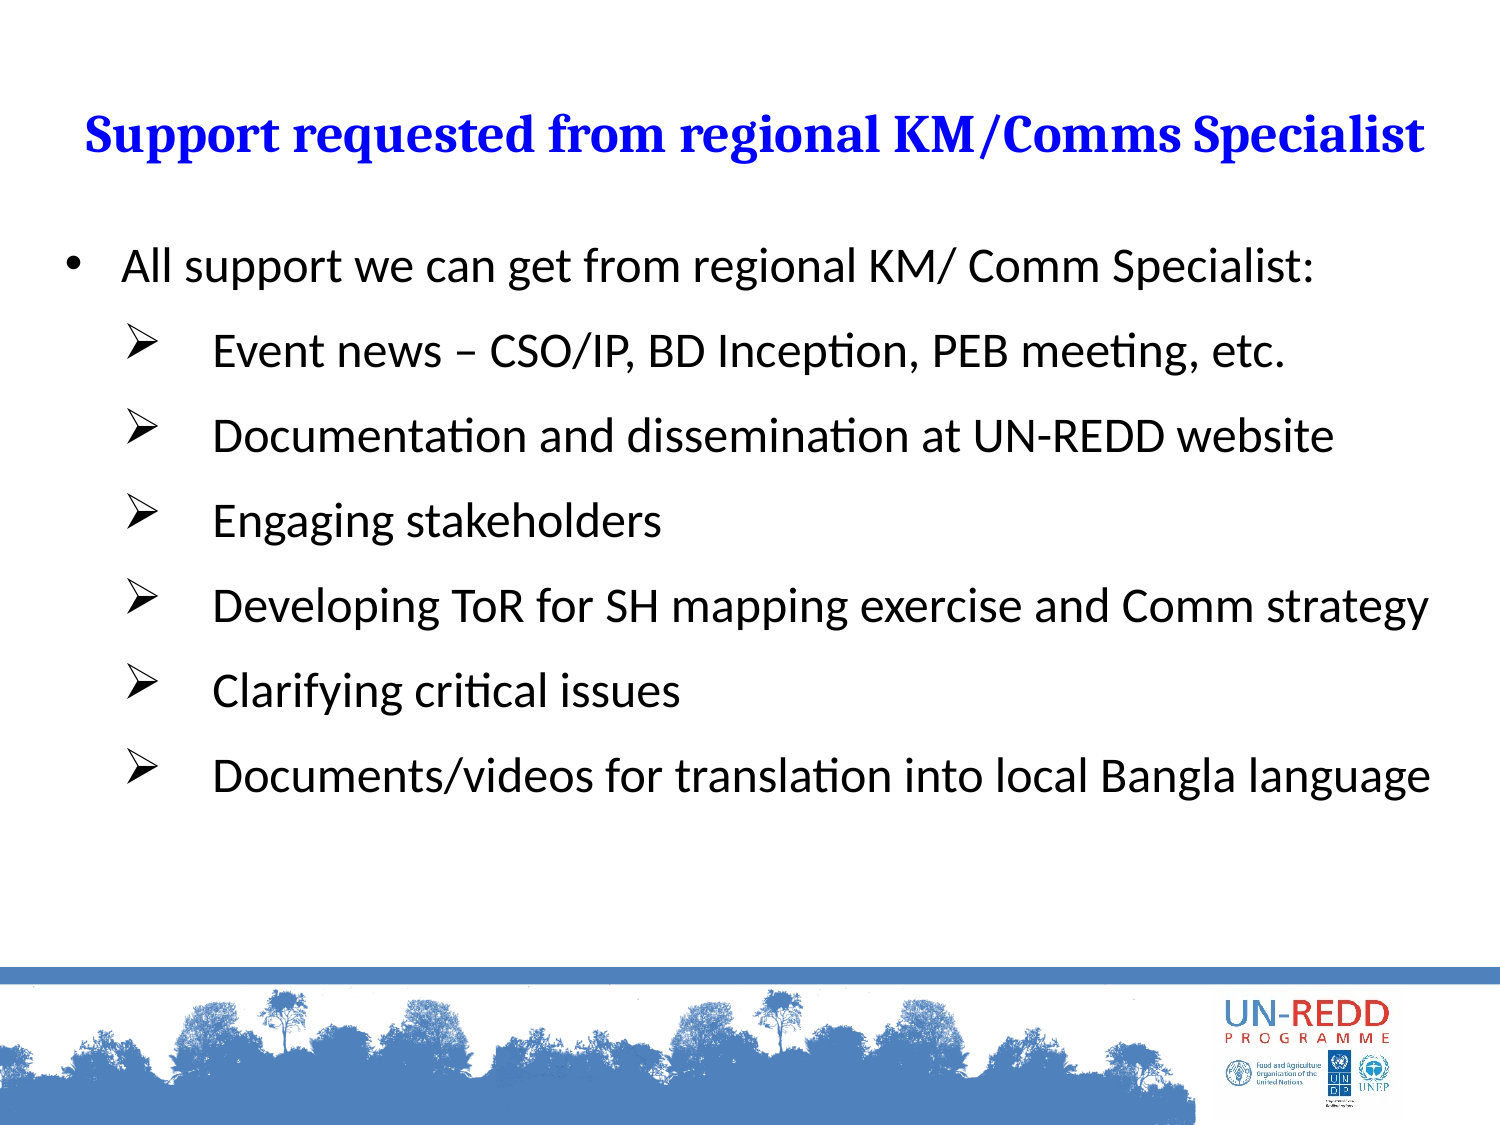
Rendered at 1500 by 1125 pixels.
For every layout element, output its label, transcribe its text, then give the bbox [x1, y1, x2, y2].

text_box All support we can get from regional KM/ Comm Specialist: Event news – CSO/IP, BD Inception, PEB meeting, etc. Documentation and dissemination at UN-REDD website Engaging stakeholders Developing ToR for SH mapping exercise and Comm strategy Clarifying critical issues Documents/videos for translation into local Bangla language [50, 224, 1478, 870]
picture [0, 975, 1196, 1125]
title Support requested from regional KM/Comms Specialist [44, 62, 1469, 200]
picture [1212, 986, 1402, 1120]
